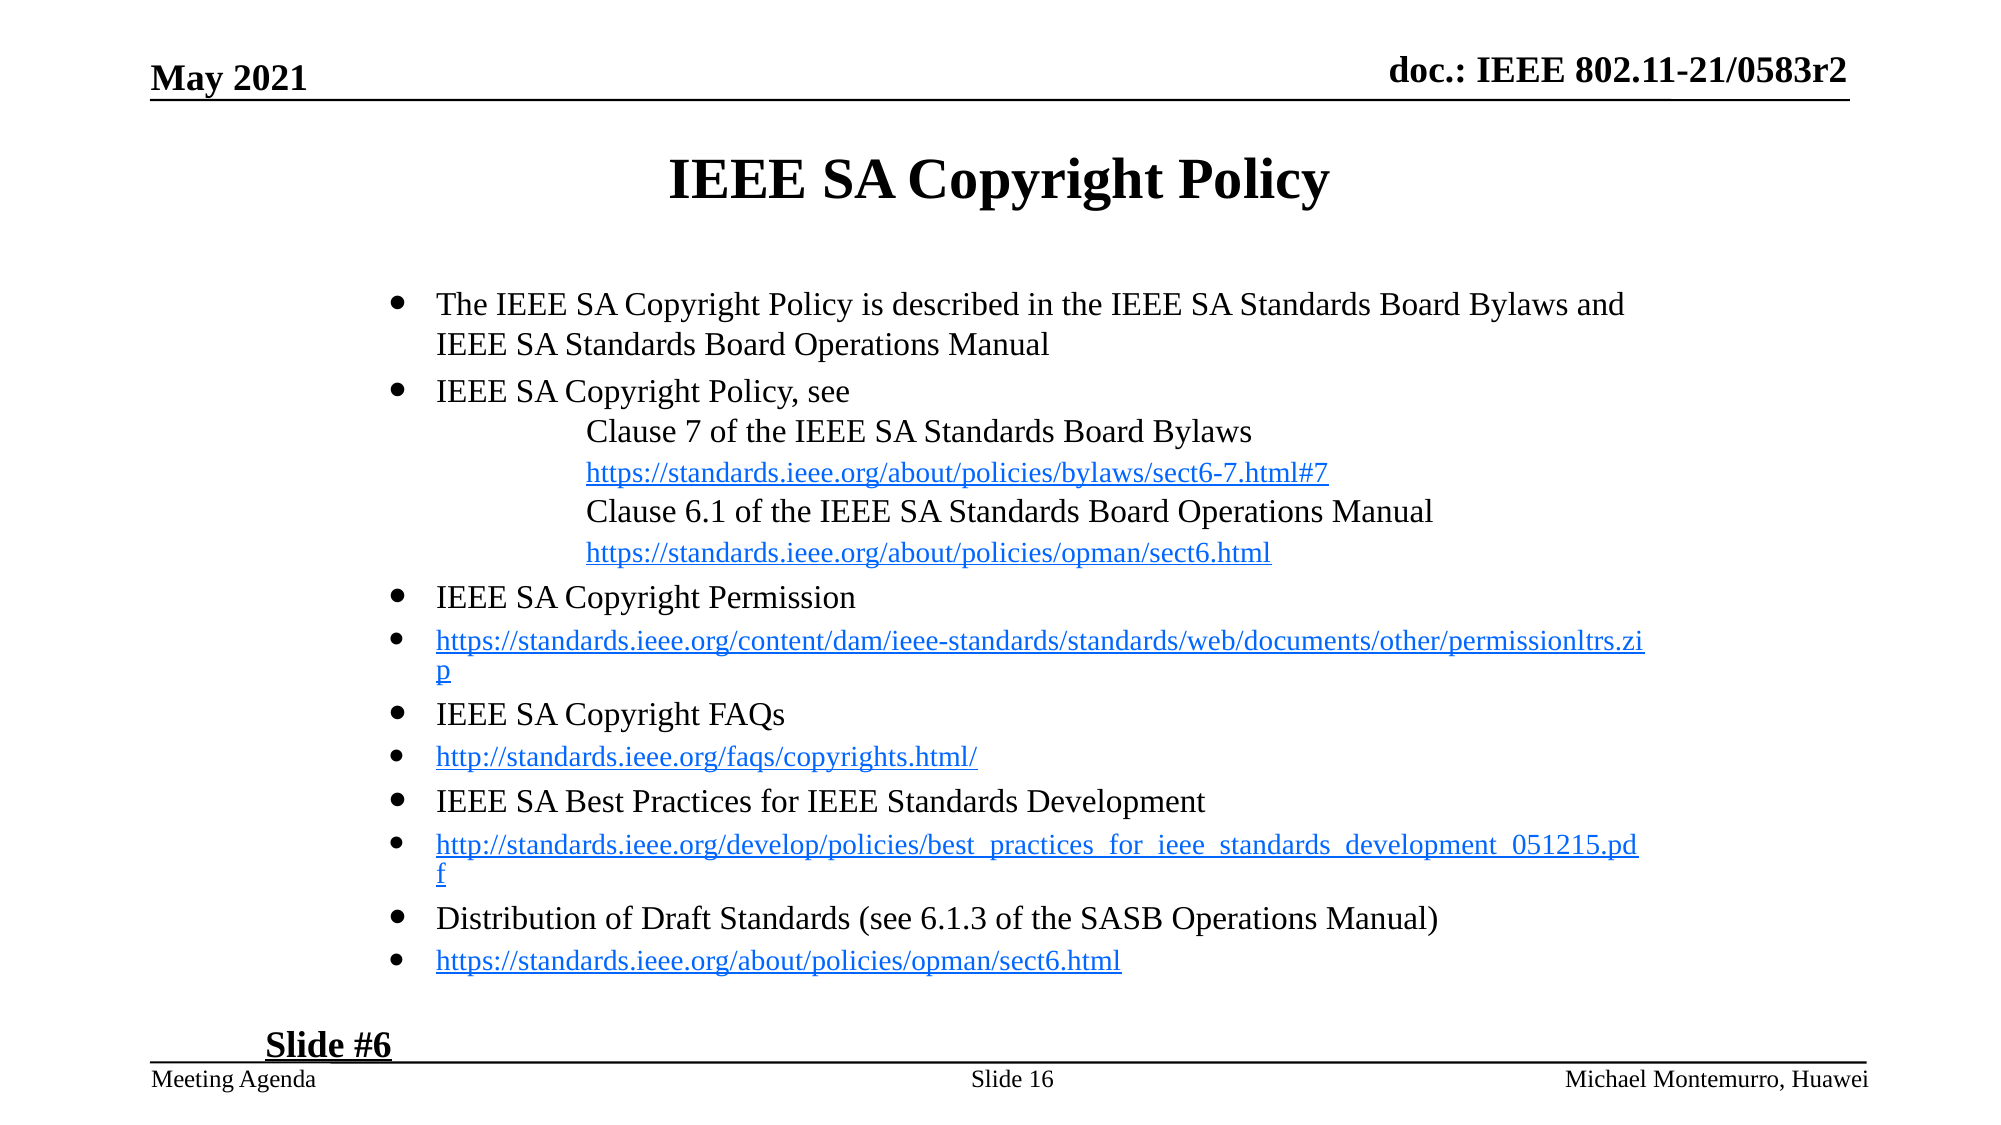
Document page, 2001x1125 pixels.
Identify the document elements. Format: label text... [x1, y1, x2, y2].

list The IEEE SA Copyright Policy is described in the IEEE SA Standards Board Bylaws and IEEE SA Standards Board Operations Manual IEEE SA Copyright Policy, see Clause 7 of the IEEE SA Standards Board Bylaws https://standards.ieee.org/about/policies/bylaws/sect6-7.html#7 Clause 6.1 of the IEEE SA Standards Board Operations Manual https://standards.ieee.org/about/policies/opman/sect6.html IEEE SA Copyright Permission https://standards.ieee.org/content/dam/ieee-standards/standards/web/documents/other/permissionltrs.zip IEEE SA Copyright FAQs http://standards.ieee.org/faqs/copyrights.html/ IEEE SA Best Practices for IEEE Standards Development http://standards.ieee.org/develop/policies/best_practices_for_ieee_standards_development_051215.pdf Distribution of Draft Standards (see 6.1.3 of the SASB Operations Manual) https://standards.ieee.org/about/policies/opman/sect6.html [362, 275, 1663, 1038]
text_box Slide #6 [250, 1012, 407, 1073]
footer Michael Montemurro, Huawei [1455, 1062, 1870, 1094]
slide_number Slide 16 [970, 1062, 1055, 1094]
text_box IEEE SA Copyright Policy [362, 87, 1638, 263]
